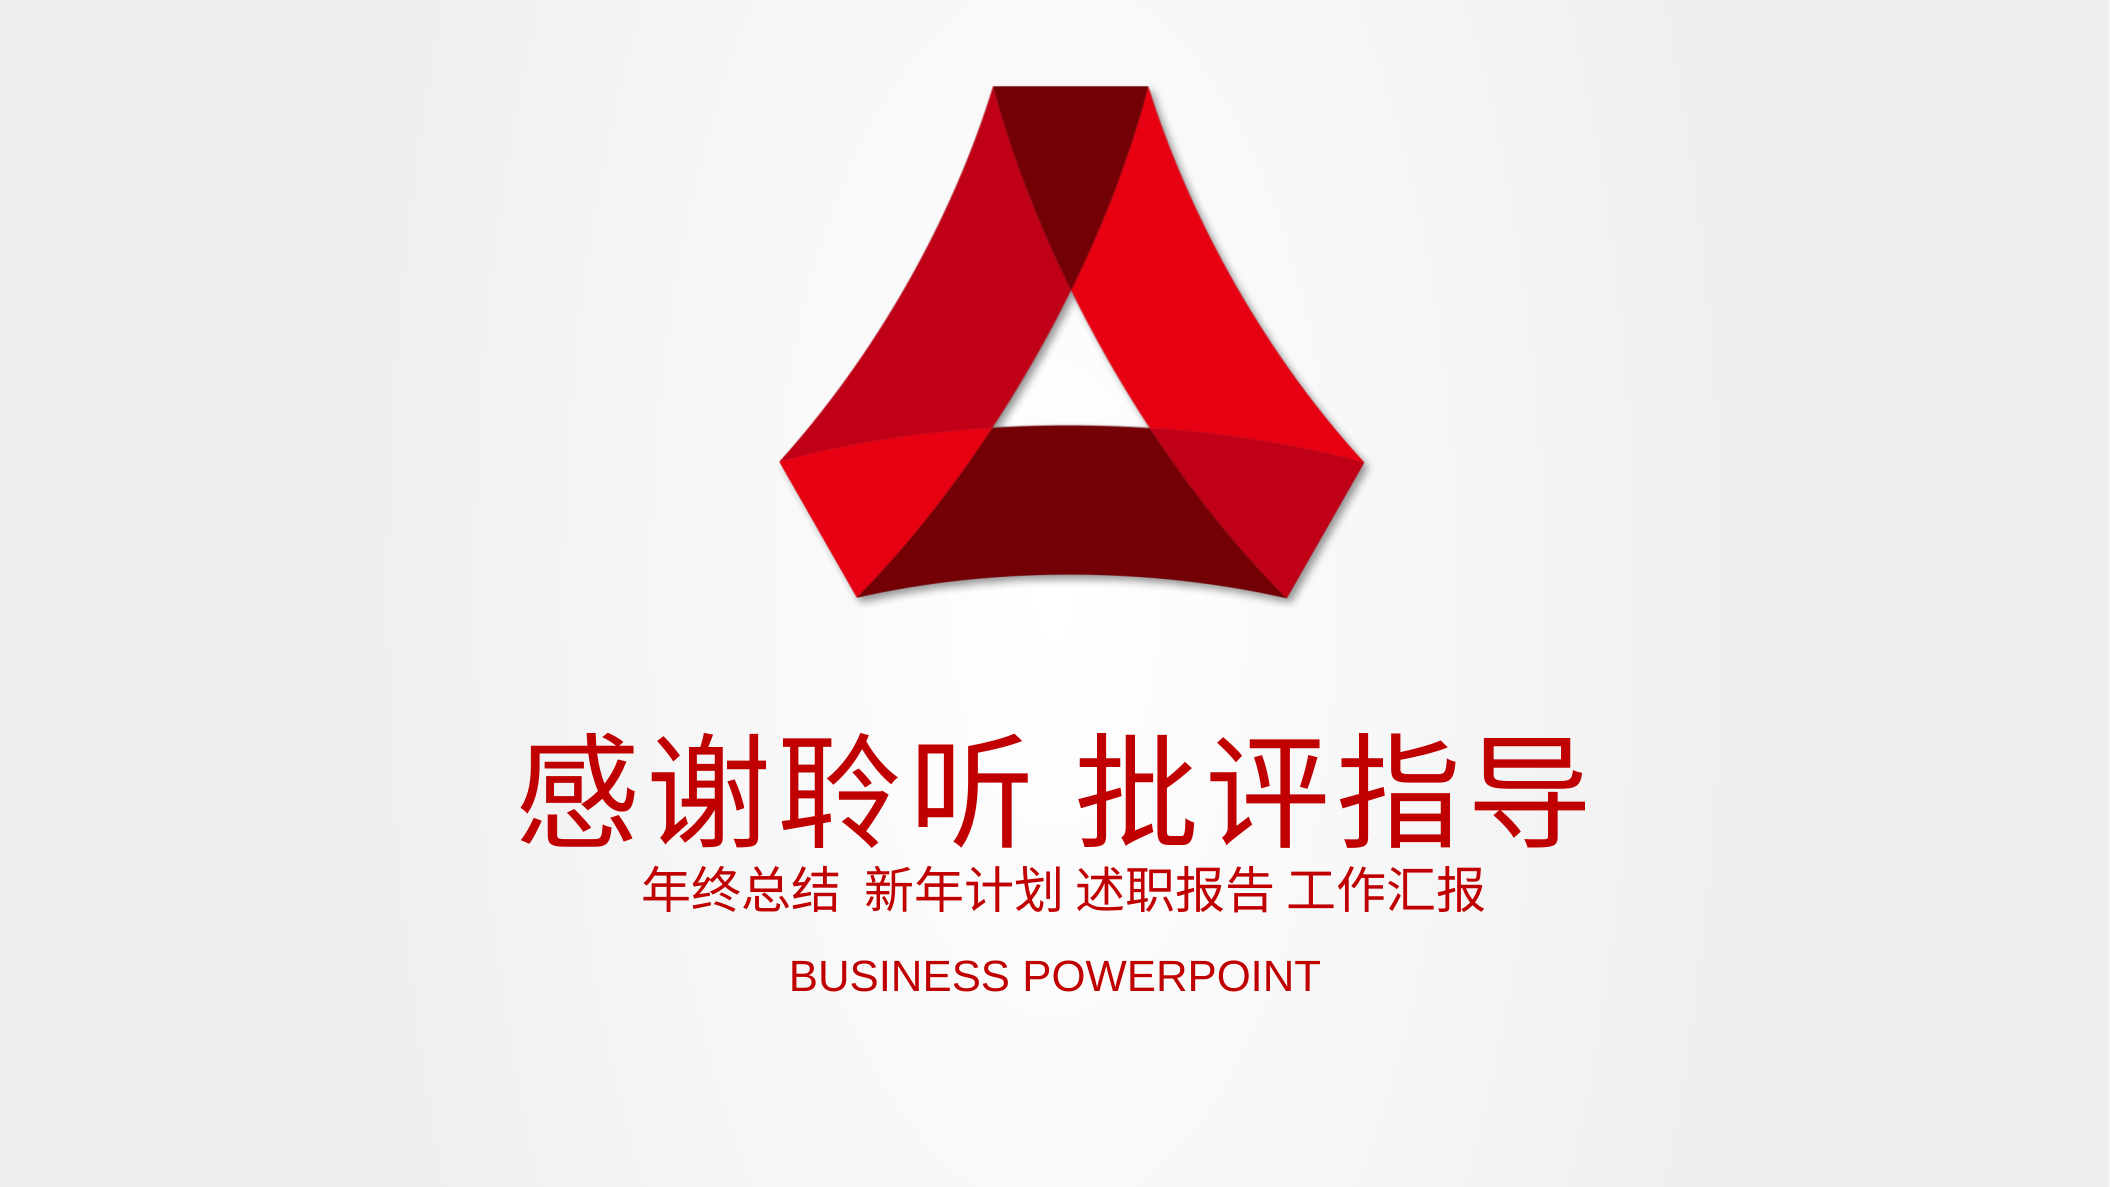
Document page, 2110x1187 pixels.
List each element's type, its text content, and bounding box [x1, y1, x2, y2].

picture [0, 0, 2110, 1187]
text_box 年终总结 新年计划 述职报告 工作汇报 [577, 852, 1551, 924]
text_box 感谢聆听 批评指导 [504, 707, 1606, 869]
text_box BUSINESS POWERPOINT [777, 941, 1337, 1006]
